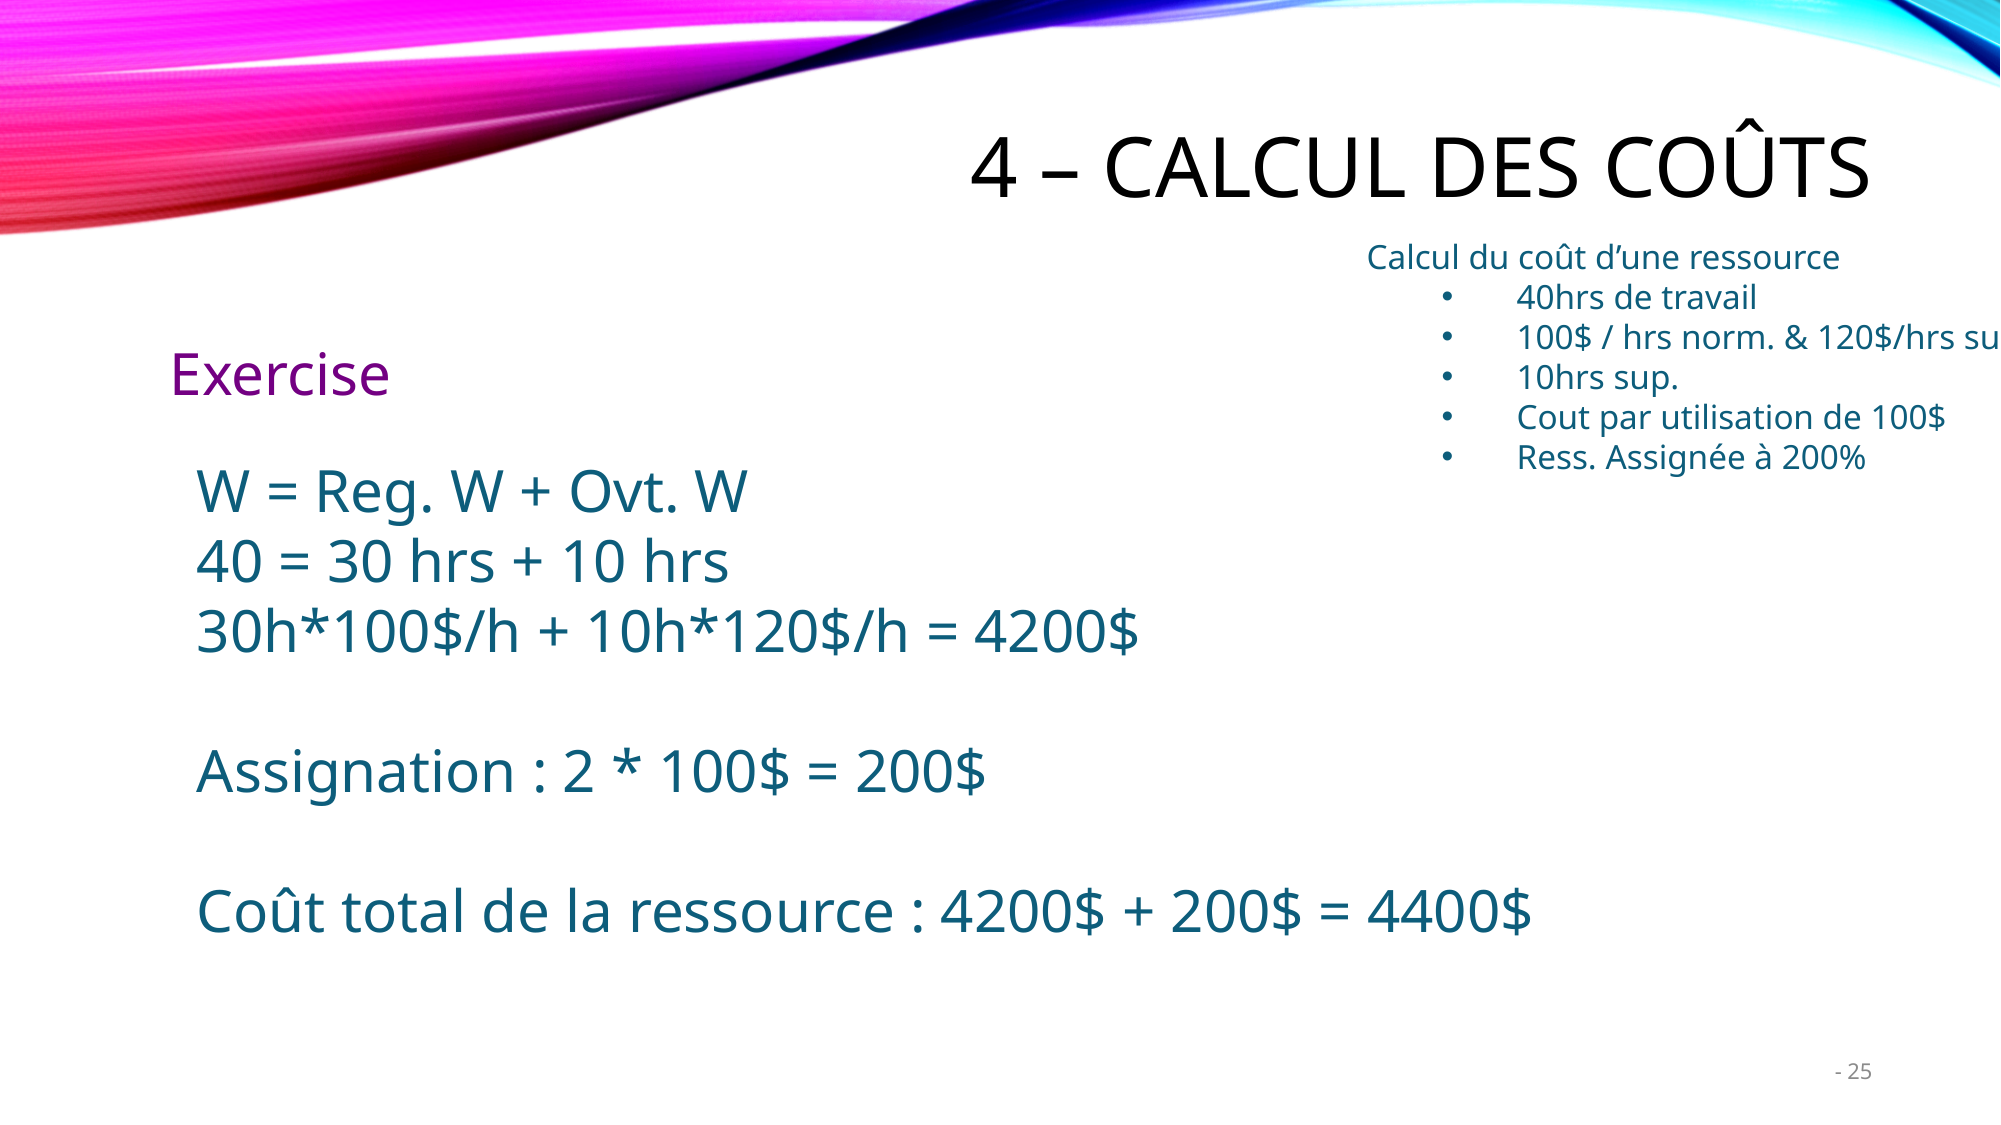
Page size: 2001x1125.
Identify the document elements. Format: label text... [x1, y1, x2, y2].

slide_number 25 [1808, 1042, 1888, 1103]
text_box Calcul du coût d’une ressource 40hrs de travail 100$ / hrs norm. & 120$/hrs sup. 10hrs sup. Cout par utilisation de 100$ Ress. Assignée à 200% [1351, 229, 2000, 484]
picture [1890, 0, 2000, 75]
picture [0, 0, 2000, 237]
text_box Exercise [154, 259, 1351, 415]
picture [1910, 0, 2000, 45]
text_box W = Reg. W + Ovt. W 40 = 30 hrs + 10 hrs 30h*100$/h + 10h*120$/h = 4200$ Assignation : 2 * 100$ = 200$ Coût total de la ressource : 4200$ + 200$ = 4400$ [182, 446, 1604, 951]
title 4 – Calcul des coûts [638, 64, 1888, 259]
